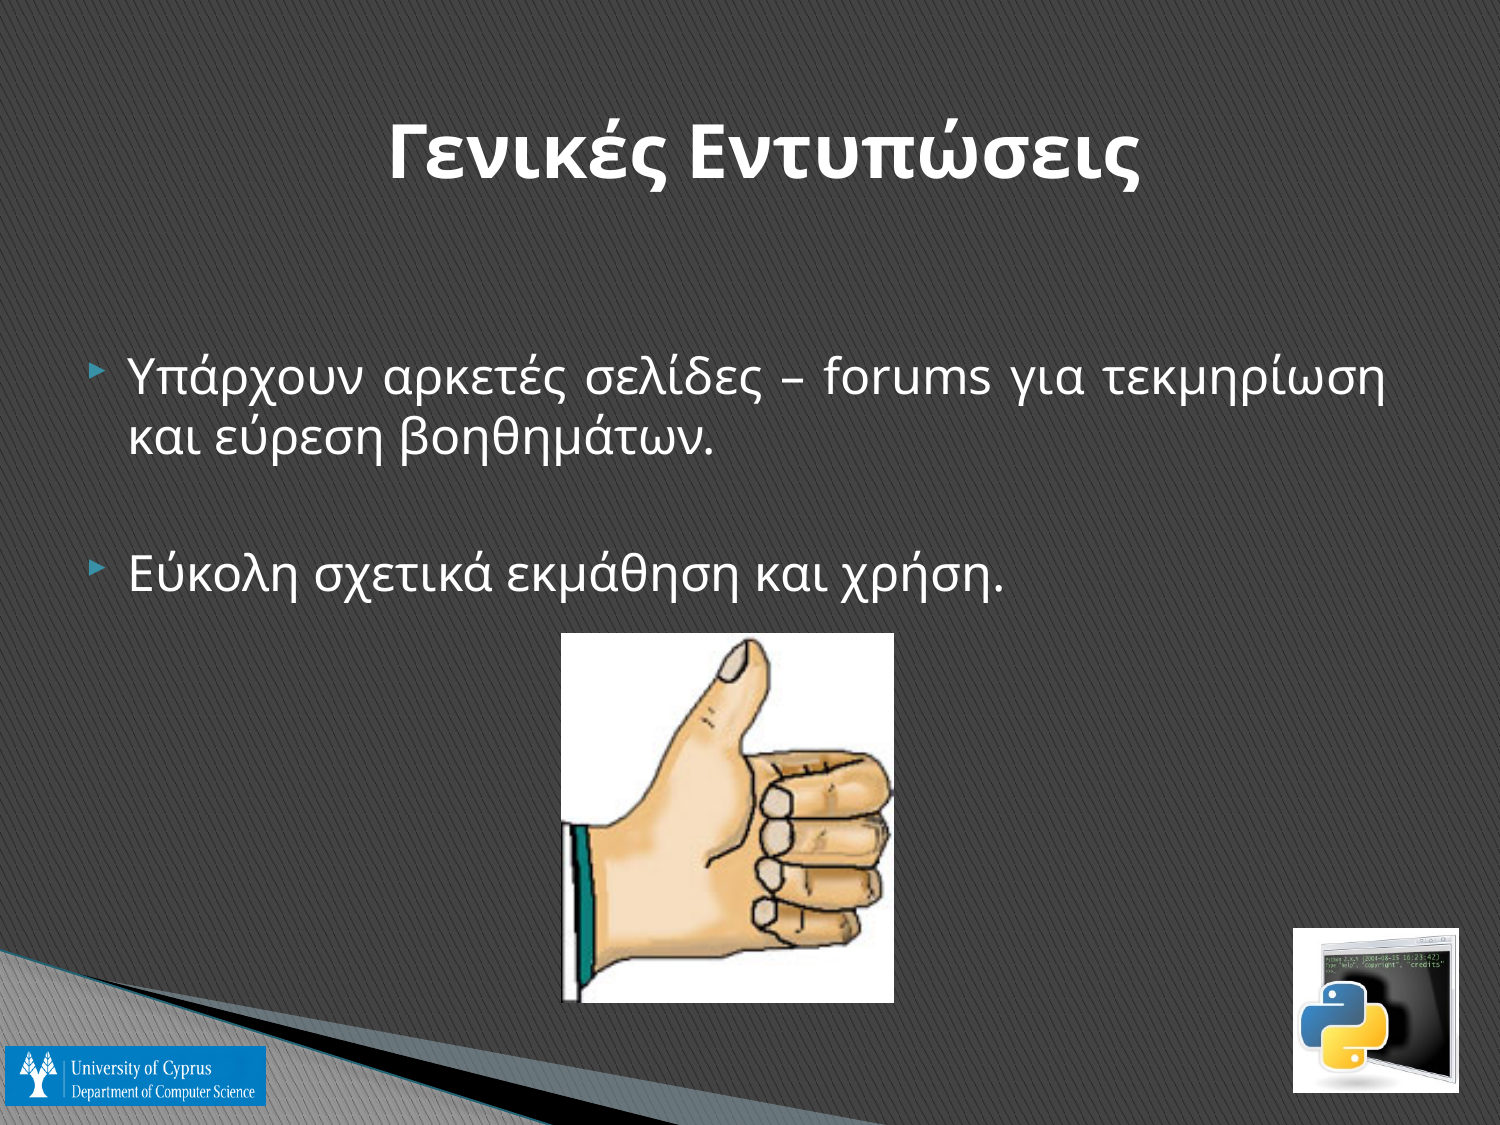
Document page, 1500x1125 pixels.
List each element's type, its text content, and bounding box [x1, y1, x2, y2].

list Υπάρχουν αρκετές σελίδες – forums για τεκμηρίωση και εύρεση βοηθημάτων. Εύκολη σχετικά εκμάθηση και χρήση. [52, 268, 1404, 1012]
picture [560, 633, 894, 1003]
title Γενικές Εντυπώσεις [88, 54, 1439, 243]
picture [1293, 928, 1459, 1093]
picture [5, 1046, 266, 1107]
